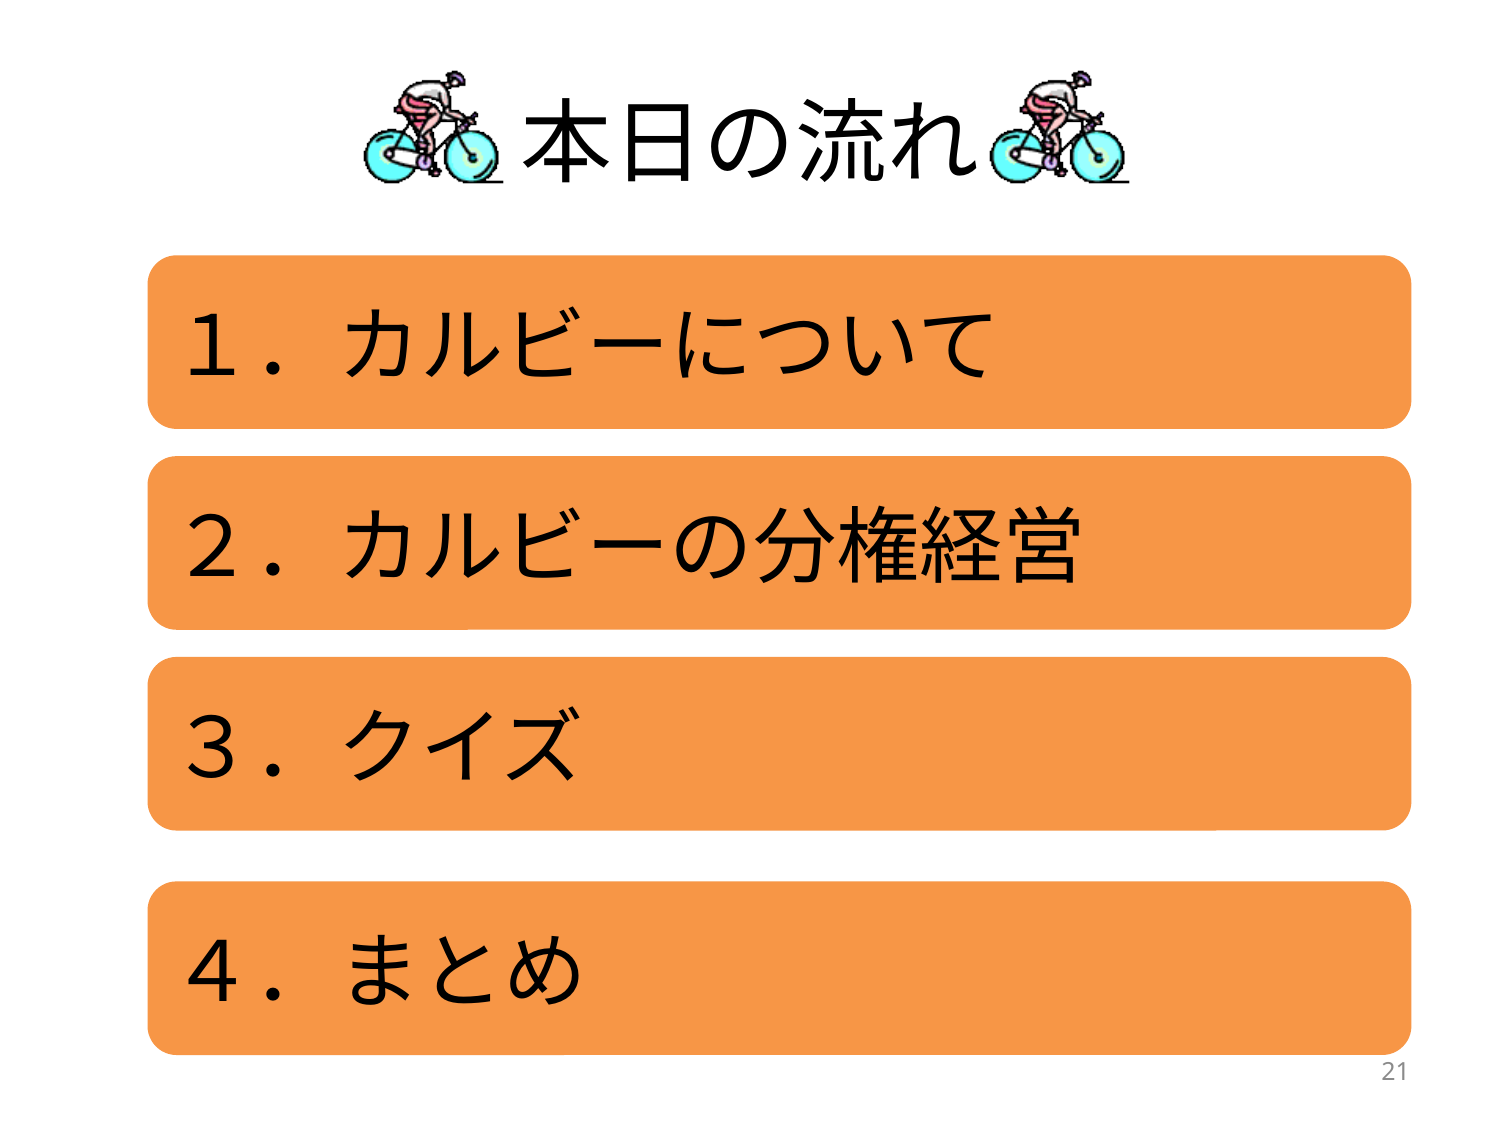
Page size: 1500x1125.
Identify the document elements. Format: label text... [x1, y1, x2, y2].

slide_number 21 [1074, 1042, 1425, 1103]
text_box ３．クイズ [145, 654, 1414, 833]
title 本日の流れ [75, 45, 1425, 233]
picture [348, 66, 507, 187]
text_box ２．カルビーの分権経営 [145, 454, 1414, 632]
picture [974, 66, 1133, 187]
text_box １．カルビーについて [145, 253, 1414, 432]
text_box ４．まとめ [145, 879, 1414, 1058]
